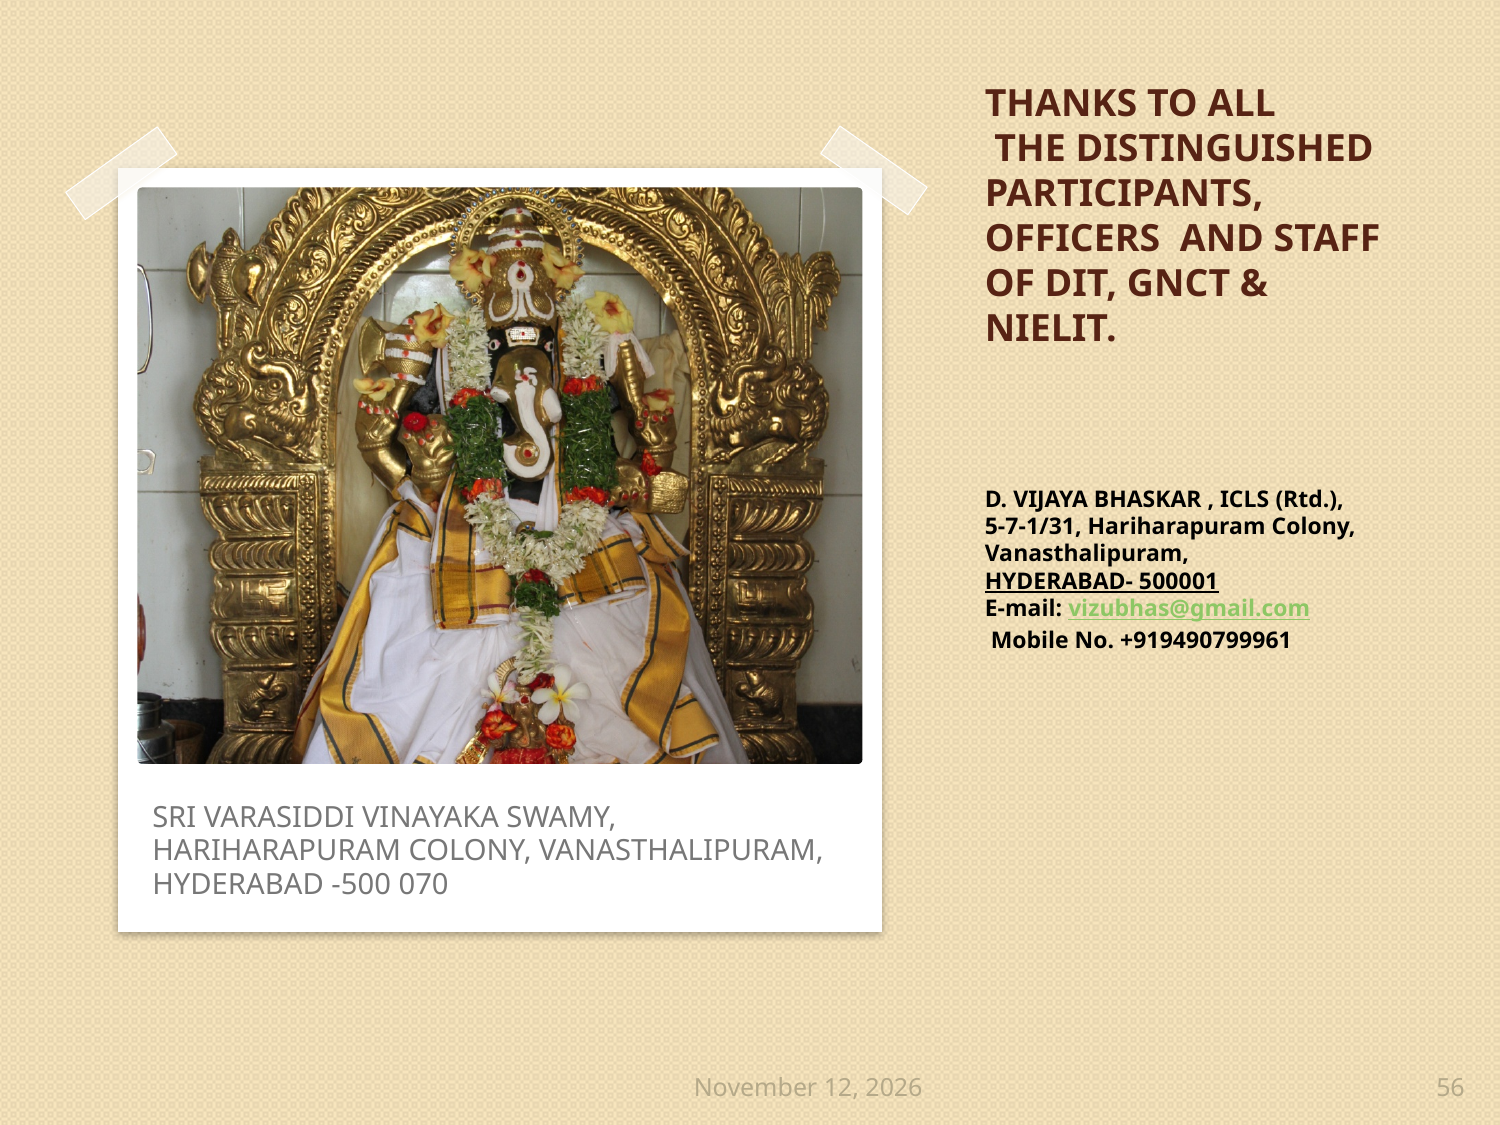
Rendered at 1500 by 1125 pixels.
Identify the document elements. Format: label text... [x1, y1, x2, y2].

title THANKS TO ALL THE DISTINGUISHED PARTICIPANTS, OFFICERS AND STAFF OF DIT, GNCT & NIELIT. D. VIJAYA BHASKAR , ICLS (Rtd.), 5-7-1/31, Hariharapuram Colony, Vanasthalipuram, HYDERABAD- 500001 E-mail: vizubhas@gmail.com Mobile No. +919490799961 [965, 75, 1416, 688]
list SRI VARASIDDI VINAYAKA SWAMY, HARIHARAPURAM COLONY, VANASTHALIPURAM, HYDERABAD -500 070 [137, 787, 863, 913]
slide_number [587, 1034, 938, 1113]
slide_number 56 [1413, 1034, 1488, 1113]
picture [137, 187, 863, 765]
